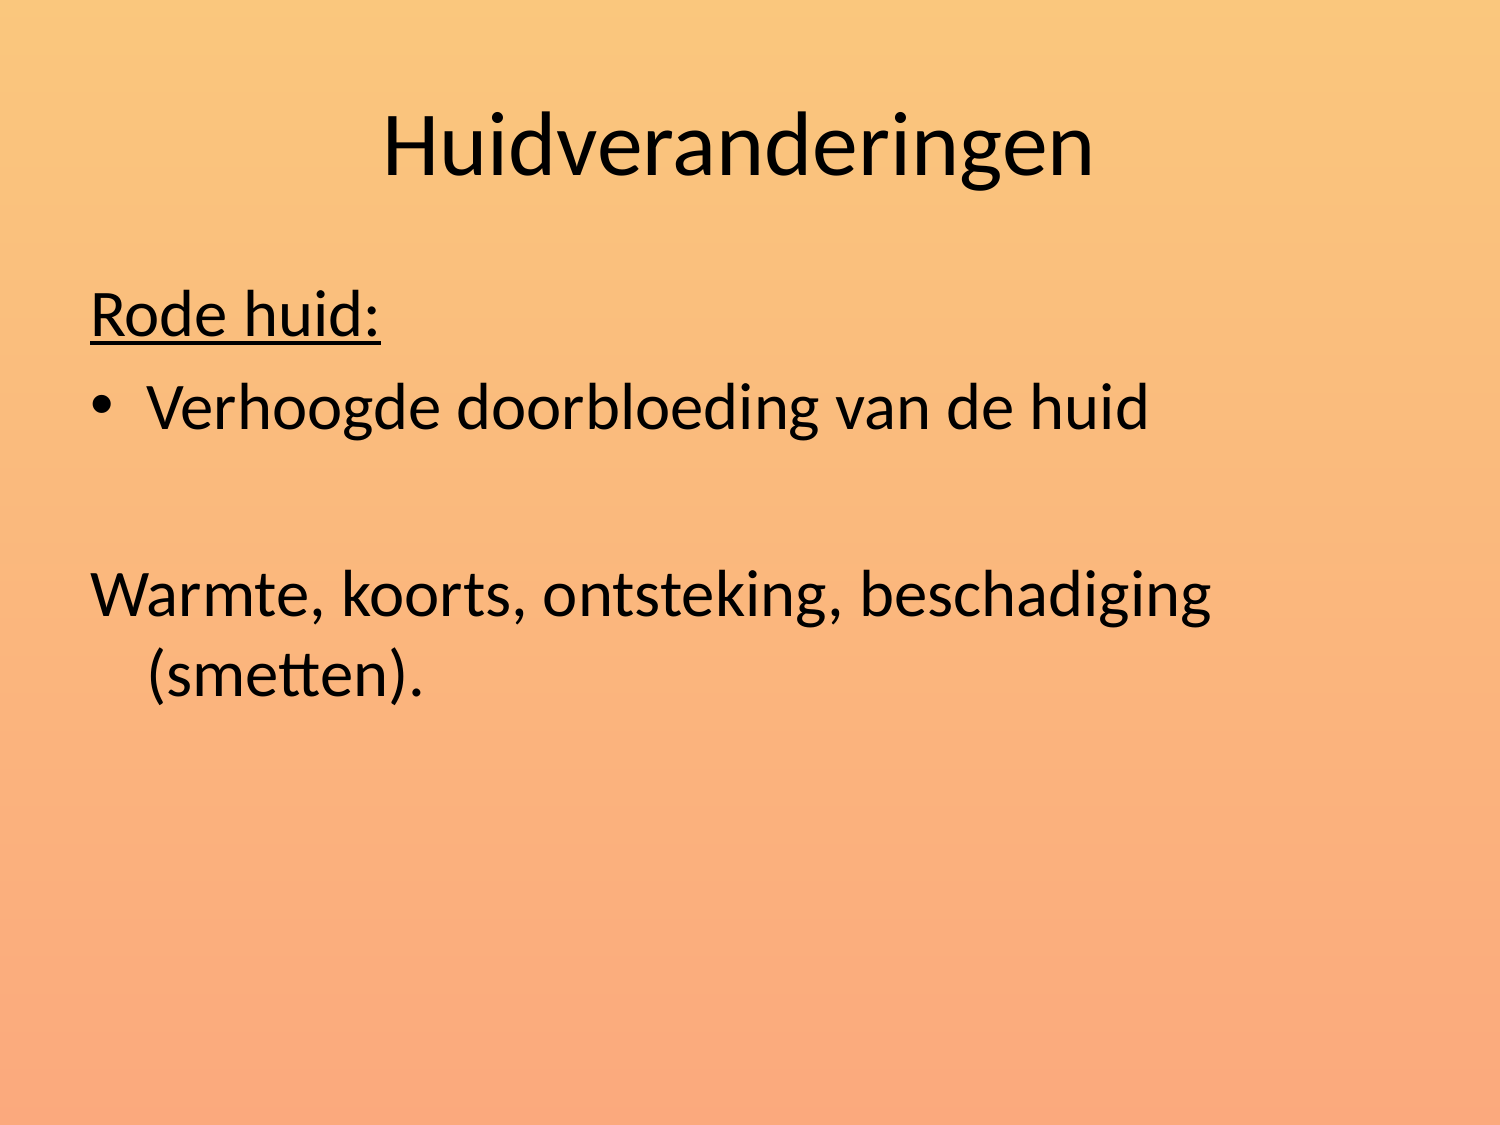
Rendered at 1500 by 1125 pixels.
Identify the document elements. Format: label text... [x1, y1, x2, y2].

list Rode huid: Verhoogde doorbloeding van de huid Warmte, koorts, ontsteking, beschadiging (smetten). [75, 262, 1425, 1005]
title Huidveranderingen [75, 45, 1425, 233]
